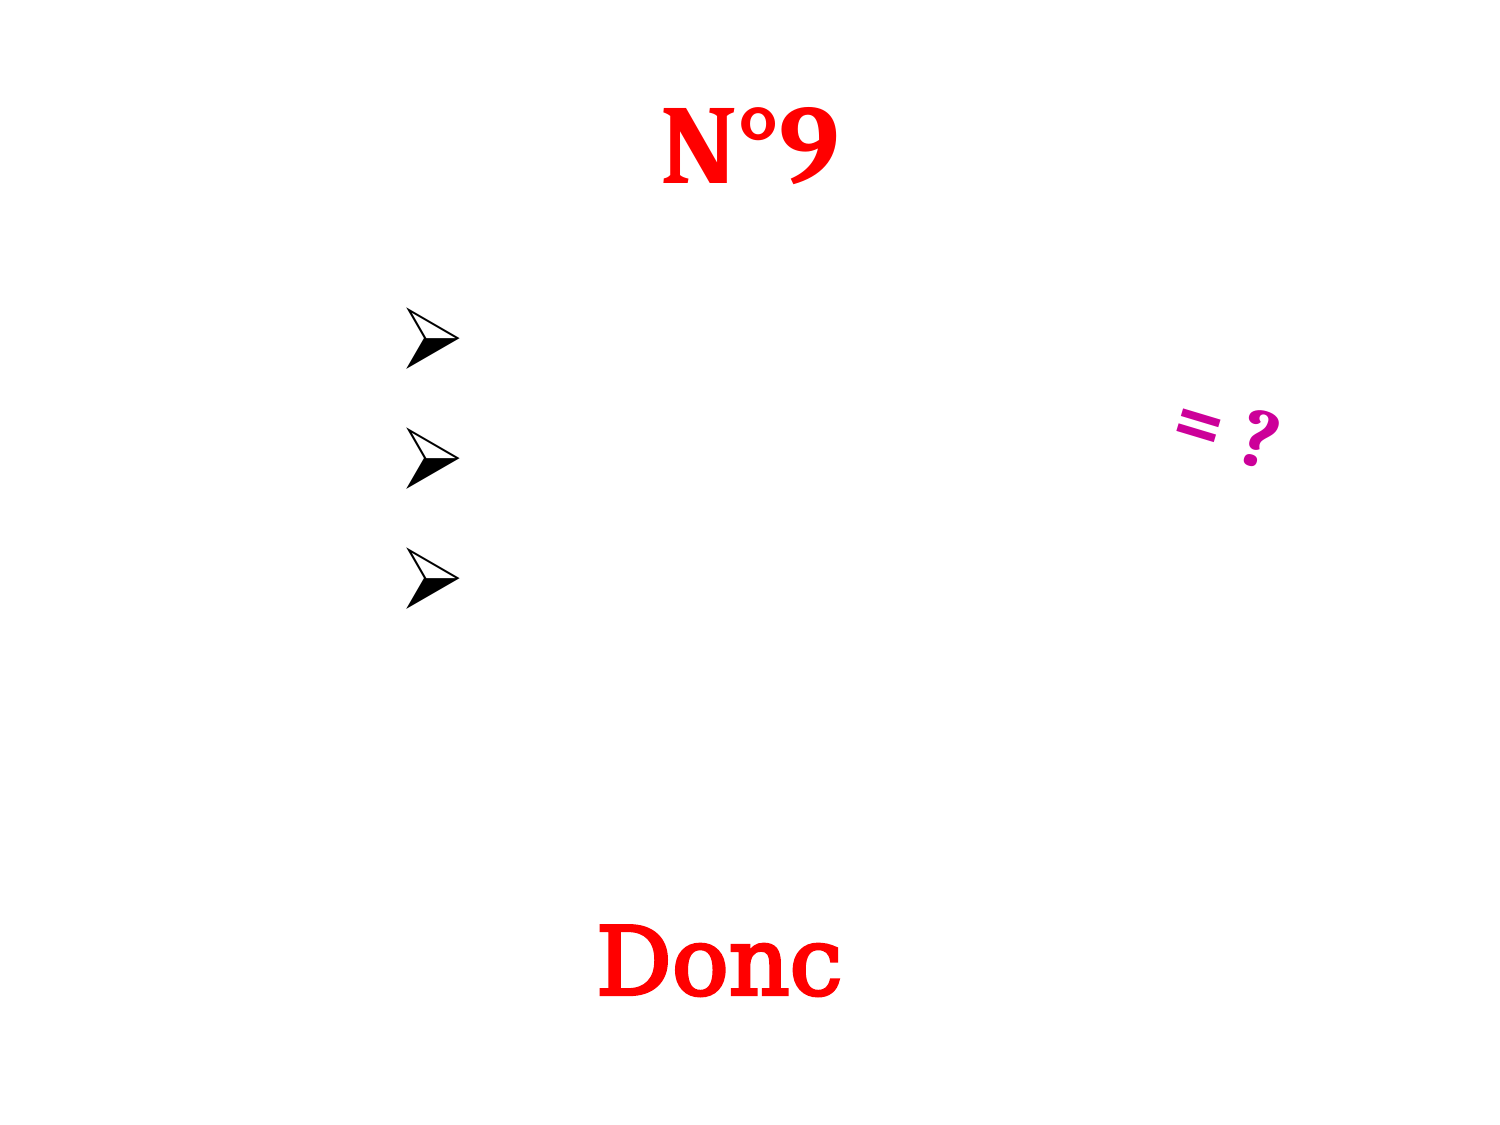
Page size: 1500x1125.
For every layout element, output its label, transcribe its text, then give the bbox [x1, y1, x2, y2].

text_box N°9 [0, 63, 1500, 214]
